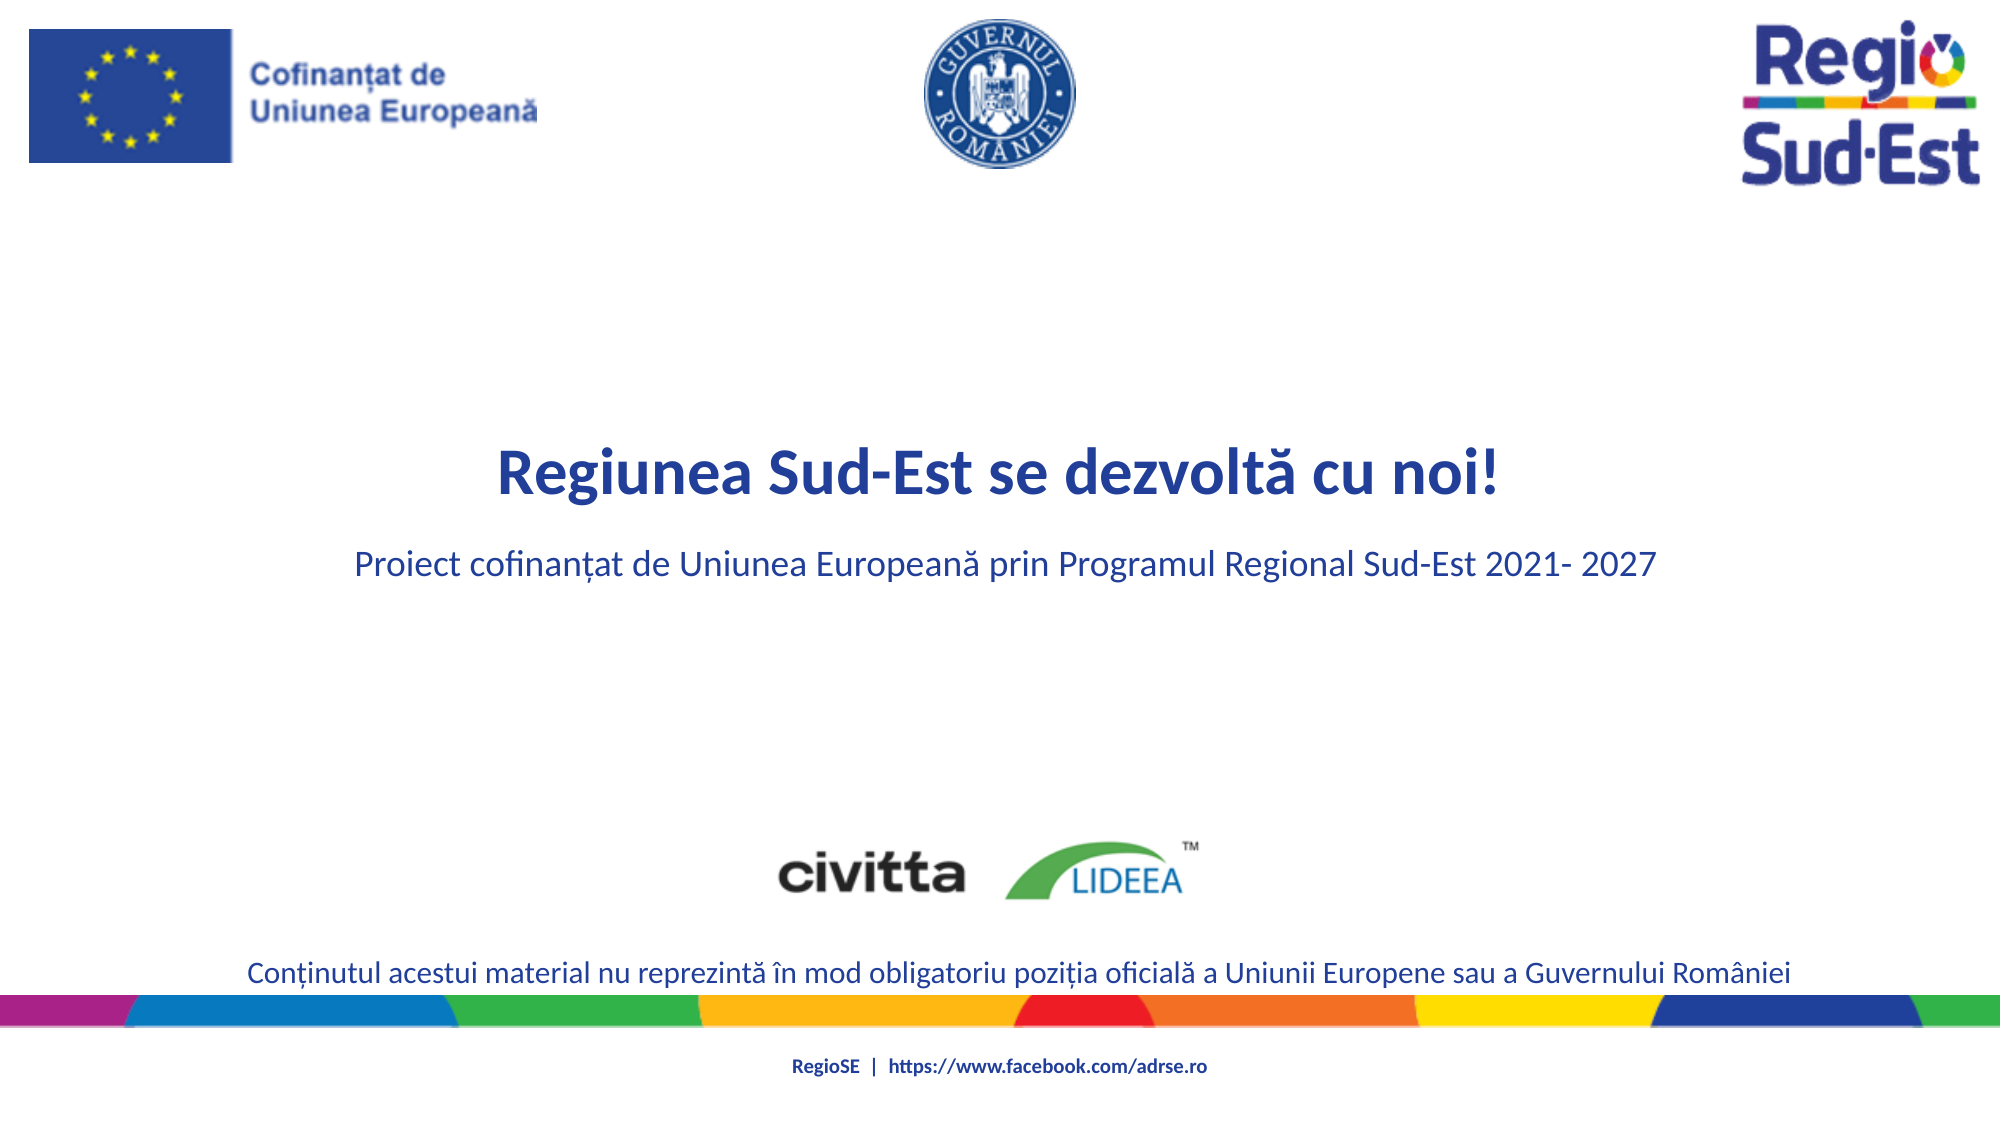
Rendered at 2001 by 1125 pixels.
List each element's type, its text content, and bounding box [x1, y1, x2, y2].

picture [999, 829, 1206, 904]
title Regiunea Sud-Est se dezvoltă cu noi! [249, 367, 1750, 517]
text_box RegioSE | https://www.facebook.com/adrse.ro [776, 1029, 1223, 1085]
text_box Proiect cofinanțat de Uniunea Europeană prin Programul Regional Sud-Est 2021- 2027 [272, 531, 1741, 592]
picture [1710, 0, 2000, 276]
picture [0, 995, 2000, 1029]
picture [772, 831, 980, 909]
picture [924, 19, 1076, 170]
subtitle Conținutul acestui material nu reprezintă în mod obligatoriu poziția oficială a Uniunii Europene sau a Guvernului României [117, 948, 1925, 995]
picture [28, 28, 537, 164]
